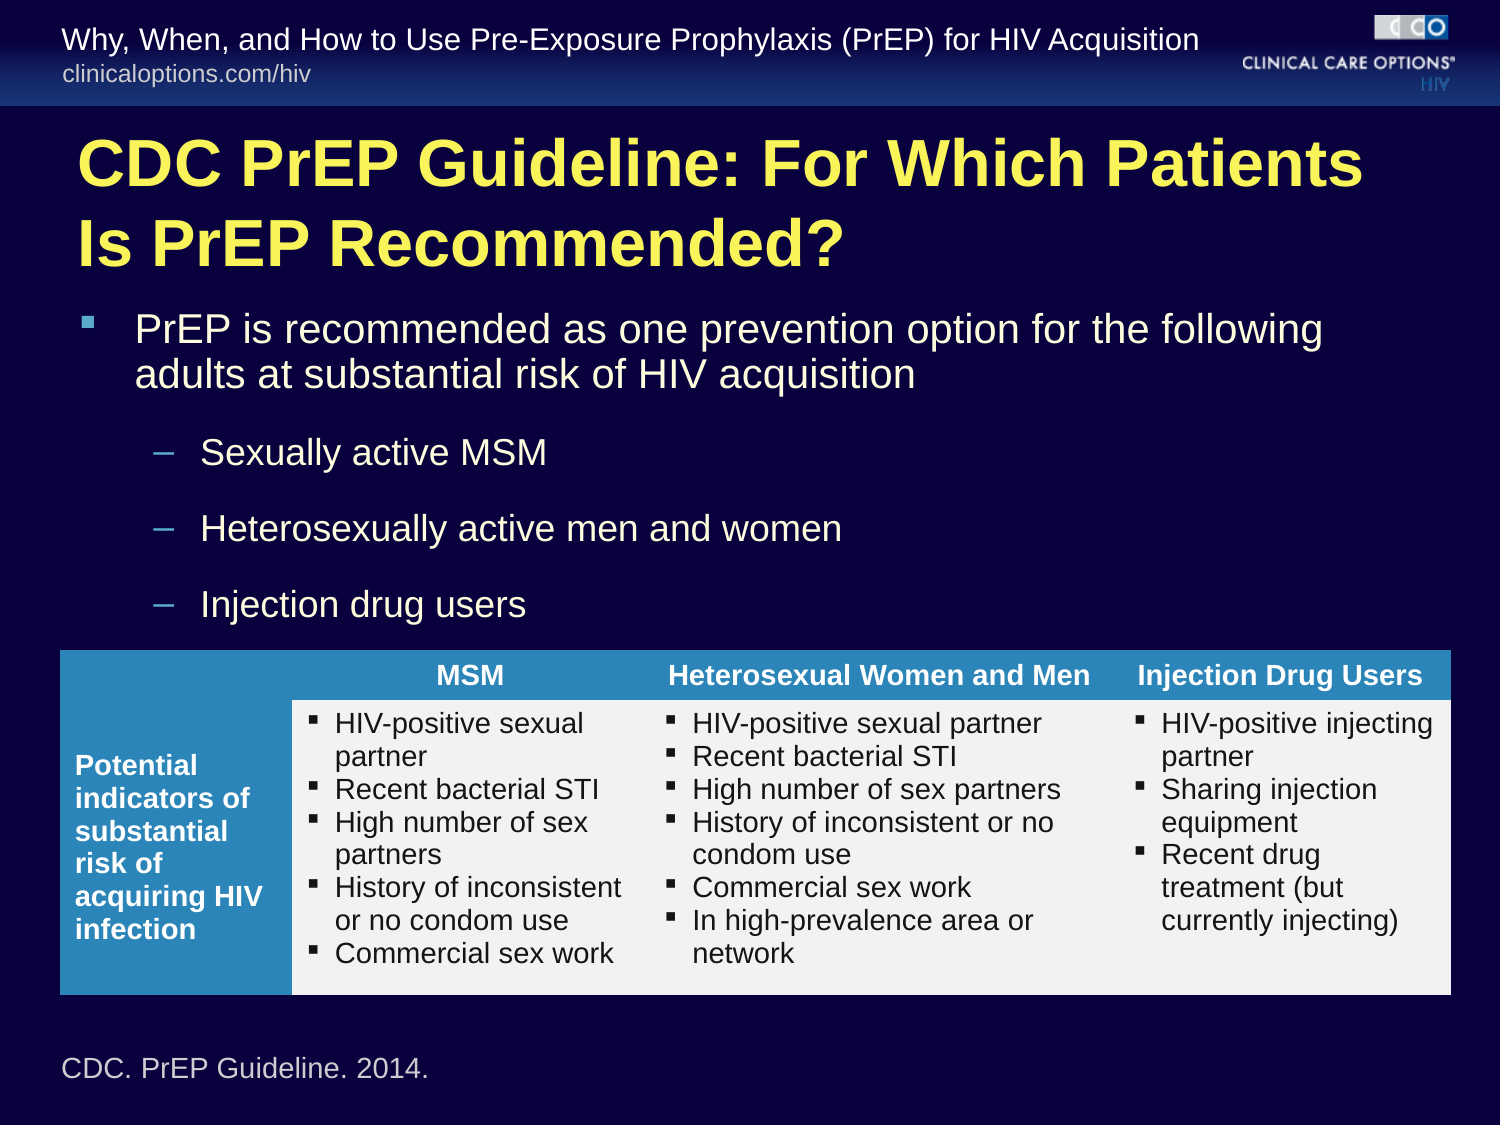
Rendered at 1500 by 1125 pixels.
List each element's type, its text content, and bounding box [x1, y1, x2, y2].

table_header Injection Drug Users [1118, 650, 1451, 700]
picture [1243, 15, 1455, 91]
table_cell Potential indicators of substantial risk of acquiring HIV infection [60, 700, 292, 995]
text_box CDC. PrEP Guideline. 2014. [46, 1042, 1382, 1093]
table_header MSM [292, 650, 649, 700]
table_header Heterosexual Women and Men [649, 650, 1118, 700]
table_cell HIV-positive injecting partner Sharing injection equipment Recent drug treatment (but currently injecting) [1118, 700, 1451, 995]
table_cell HIV-positive sexual partner Recent bacterial STI High number of sex partners History of inconsistent or no condom use Commercial sex work [292, 700, 649, 995]
title CDC PrEP Guideline: For Which Patients Is PrEP Recommended? [62, 109, 1452, 291]
list PrEP is recommended as one prevention option for the following adults at substantial risk of HIV acquisition Sexually active MSM Heterosexually active men and women Injection drug users [63, 299, 1451, 638]
table_header [60, 650, 292, 700]
table_cell HIV-positive sexual partner Recent bacterial STI High number of sex partners History of inconsistent or no condom use Commercial sex work In high-prevalence area or network [649, 700, 1118, 995]
